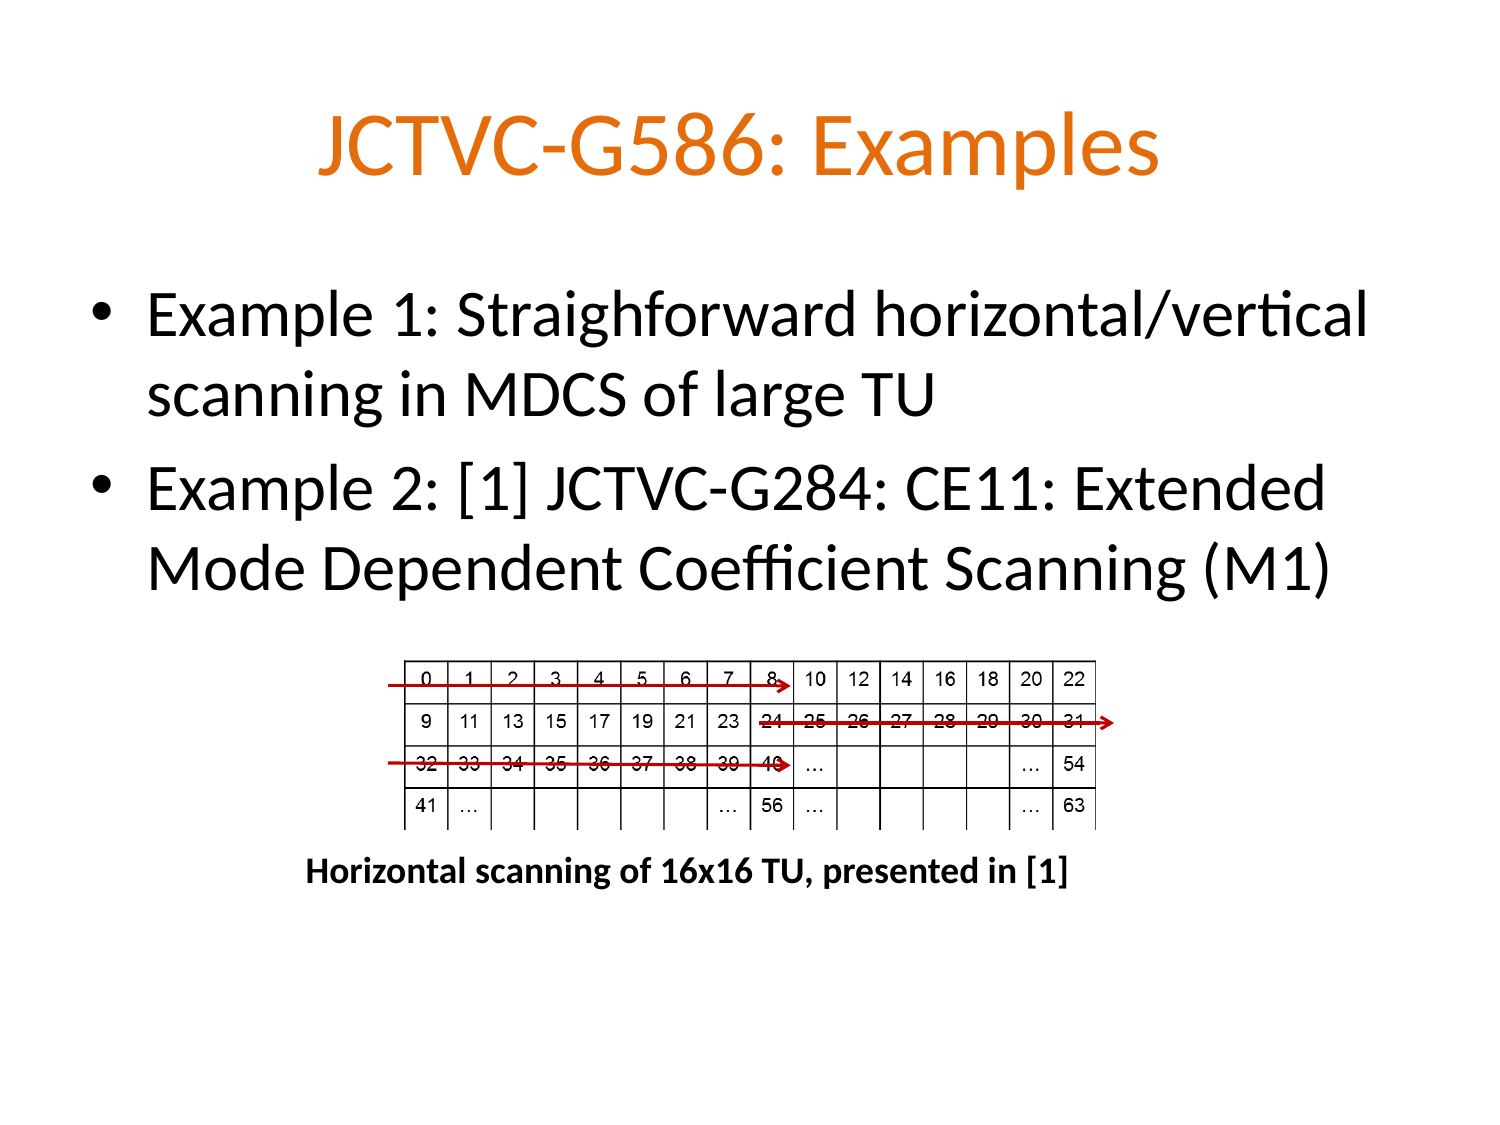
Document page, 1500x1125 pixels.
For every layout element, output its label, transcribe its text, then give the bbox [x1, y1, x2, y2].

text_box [387, 762, 792, 766]
title JCTVC-G586: Examples [75, 45, 1425, 233]
text_box Horizontal scanning of 16x16 TU, presented in [1] [290, 838, 1167, 899]
picture [404, 659, 1096, 830]
list Example 1: Straighforward horizontal/vertical scanning in MDCS of large TU Example 2: [1] JCTVC-G284: CE11: Extended Mode Dependent Coefficient Scanning (M1) [75, 262, 1460, 1005]
